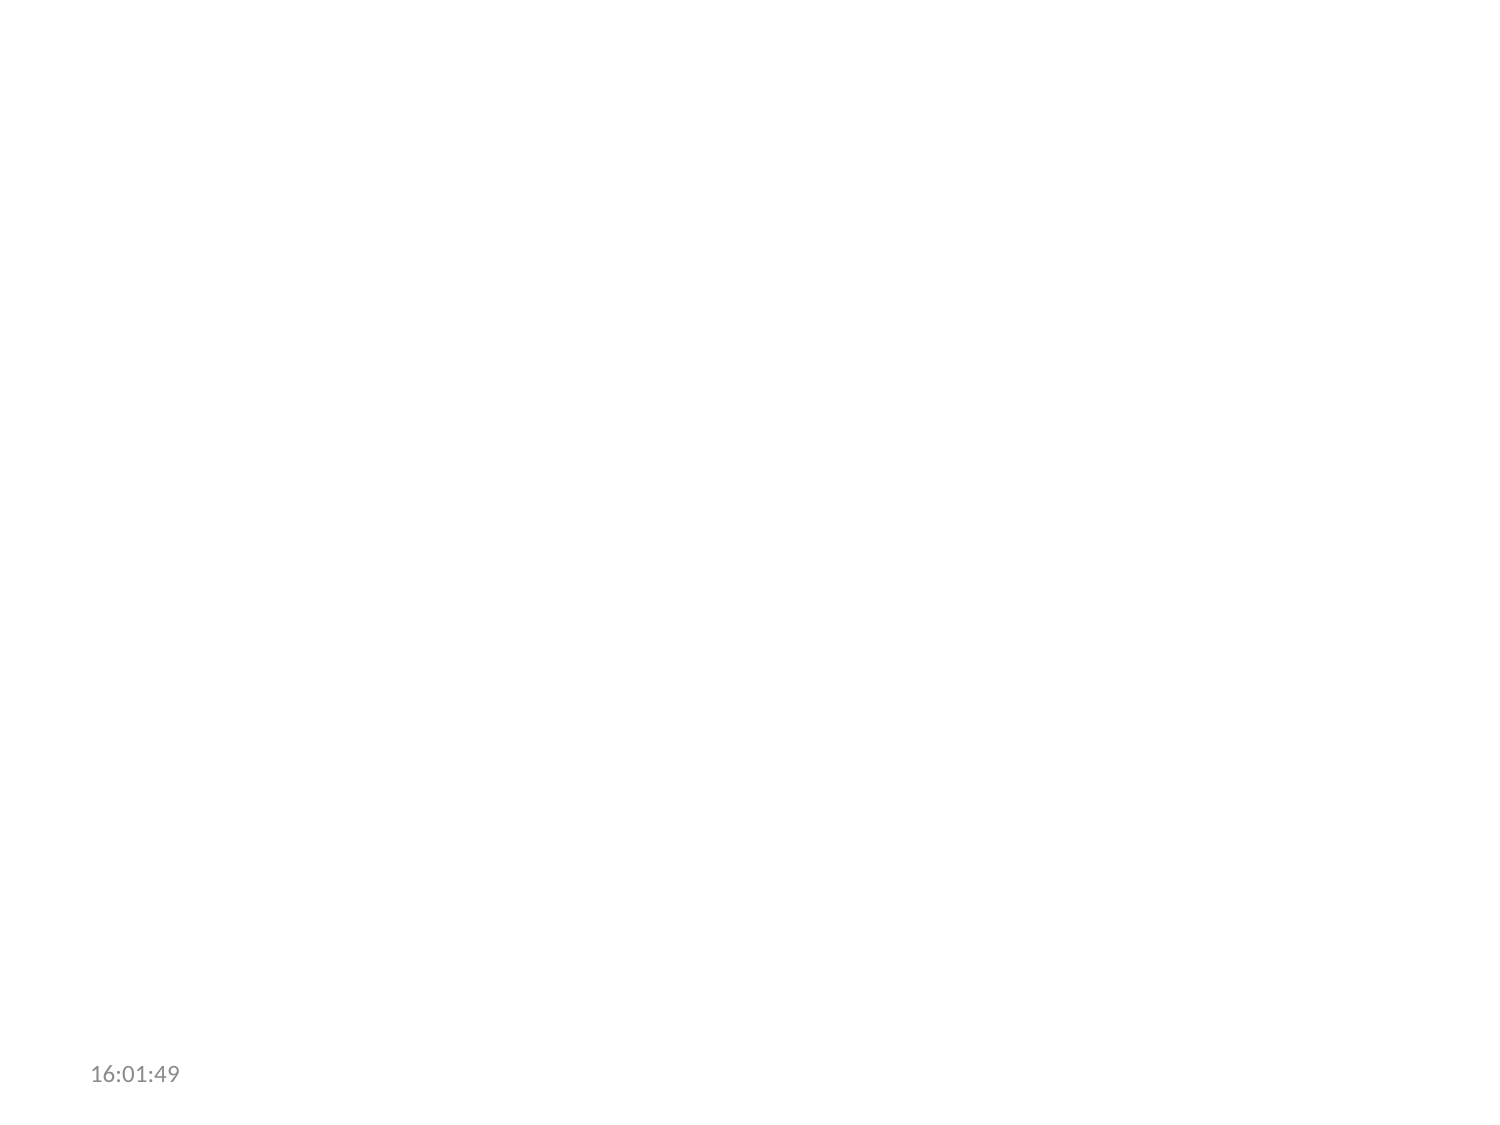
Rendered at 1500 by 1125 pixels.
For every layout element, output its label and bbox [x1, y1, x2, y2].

slide_number [75, 1042, 425, 1103]
